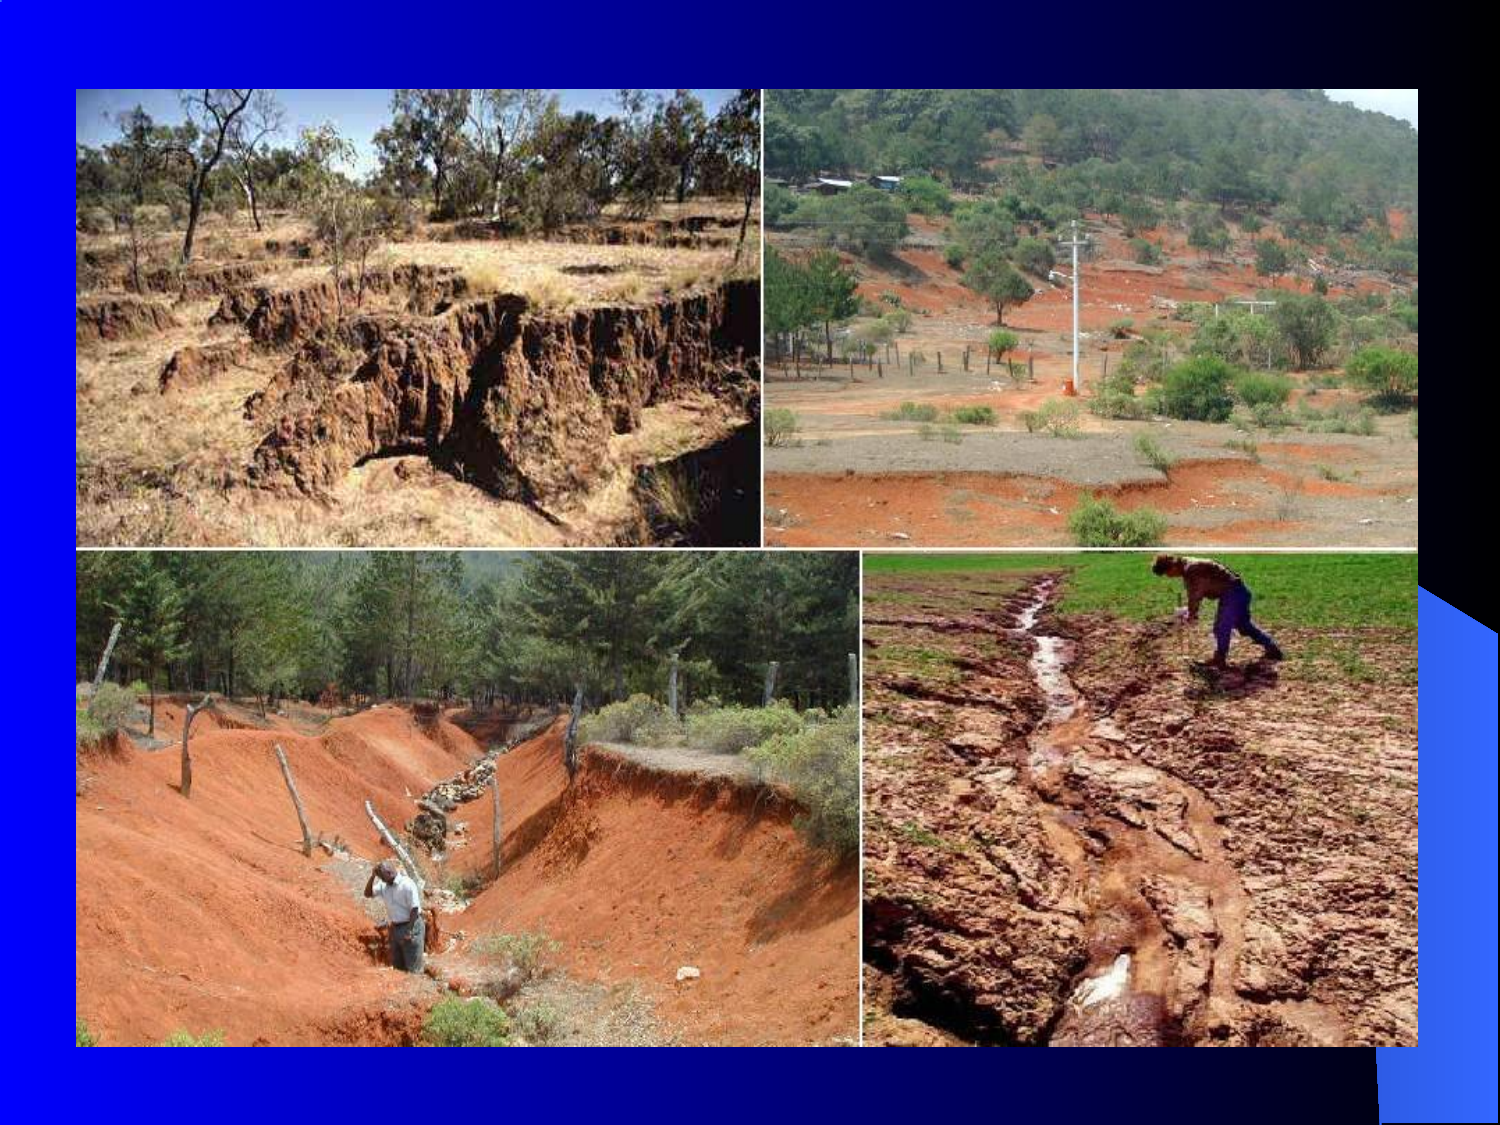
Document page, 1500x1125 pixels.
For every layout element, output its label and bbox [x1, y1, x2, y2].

picture [76, 89, 1418, 1047]
